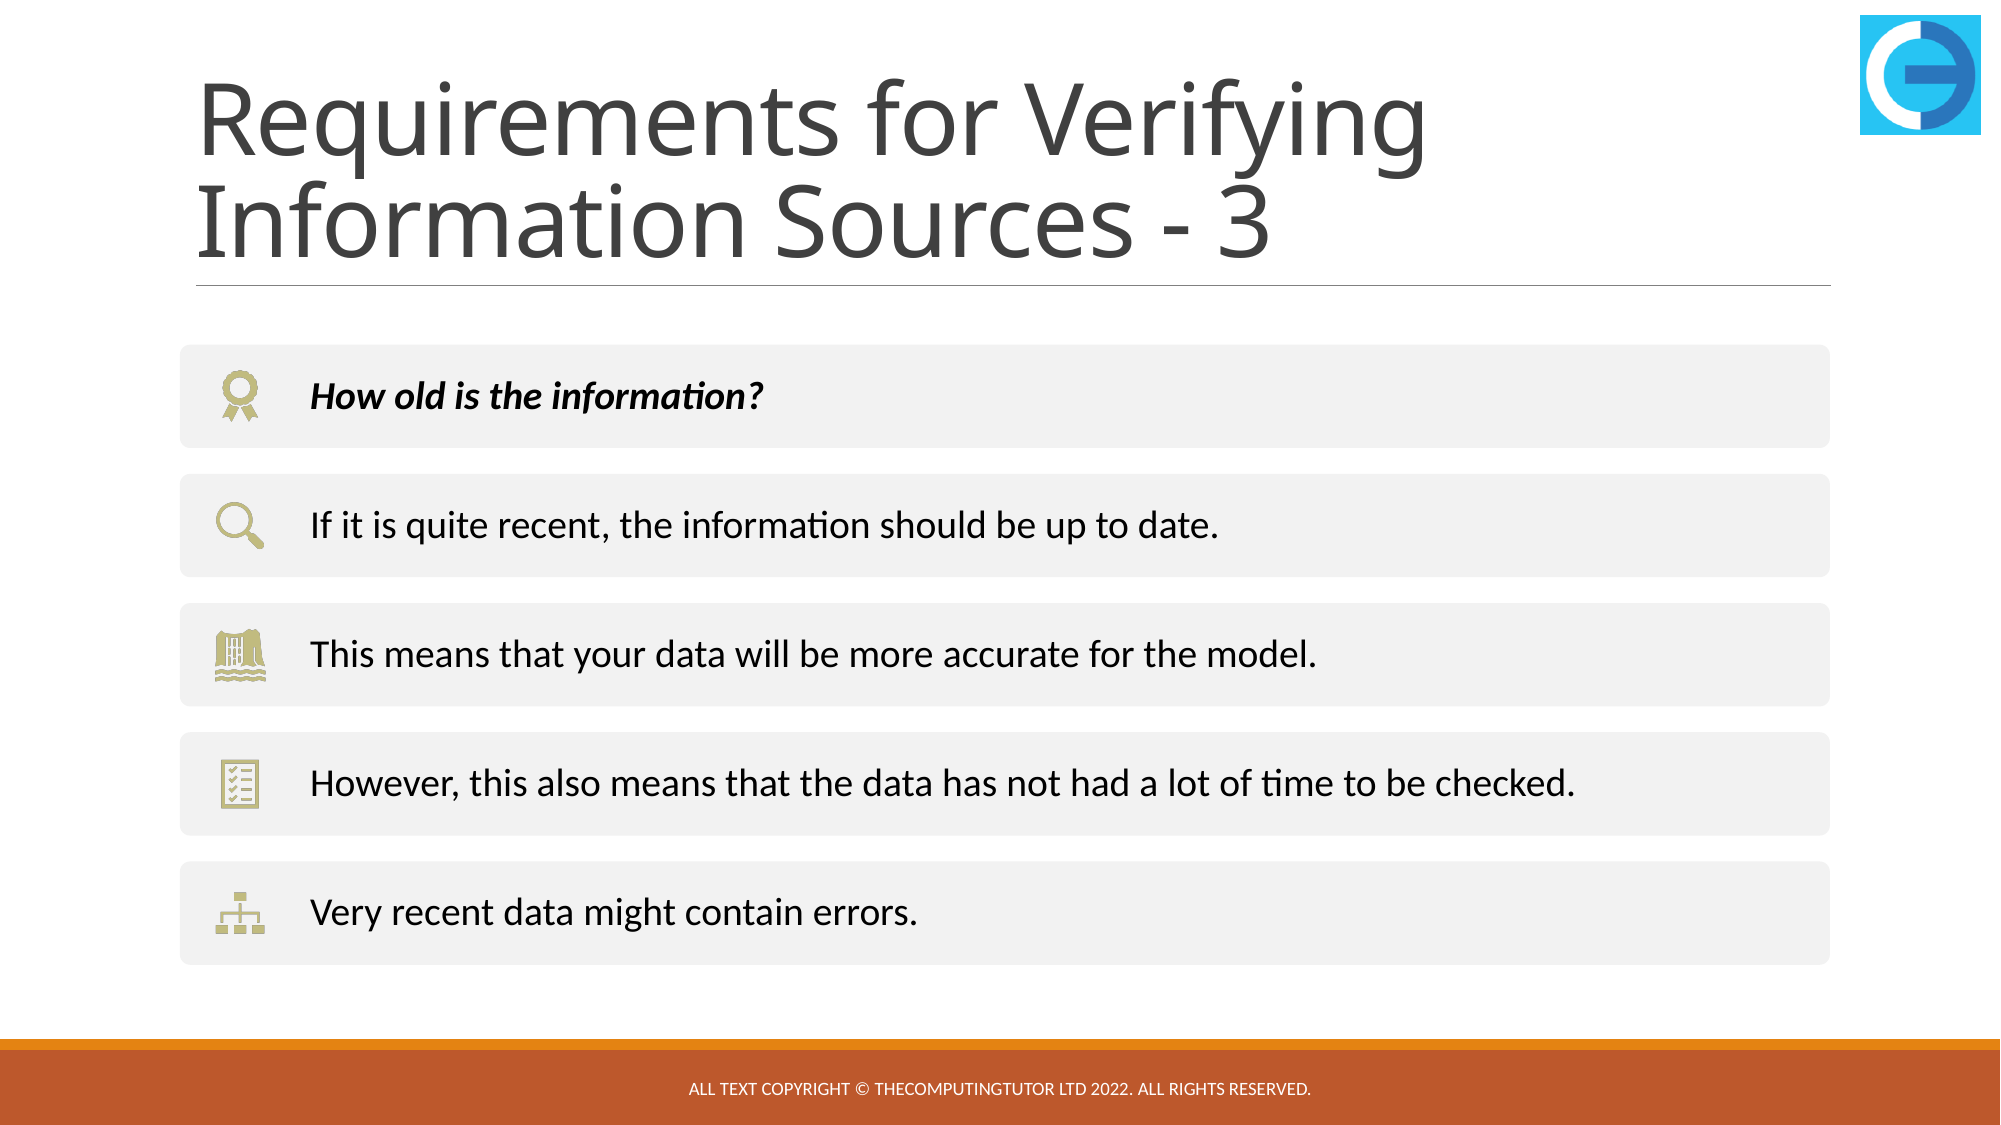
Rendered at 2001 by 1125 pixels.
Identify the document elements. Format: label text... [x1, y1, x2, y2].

title Requirements for Verifying Information Sources - 3 [180, 47, 1830, 285]
picture [1860, 15, 1981, 135]
footer All text copyright © TheComputingTutor Ltd 2022. All rights Reserved. [604, 1059, 1396, 1120]
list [179, 343, 1831, 966]
